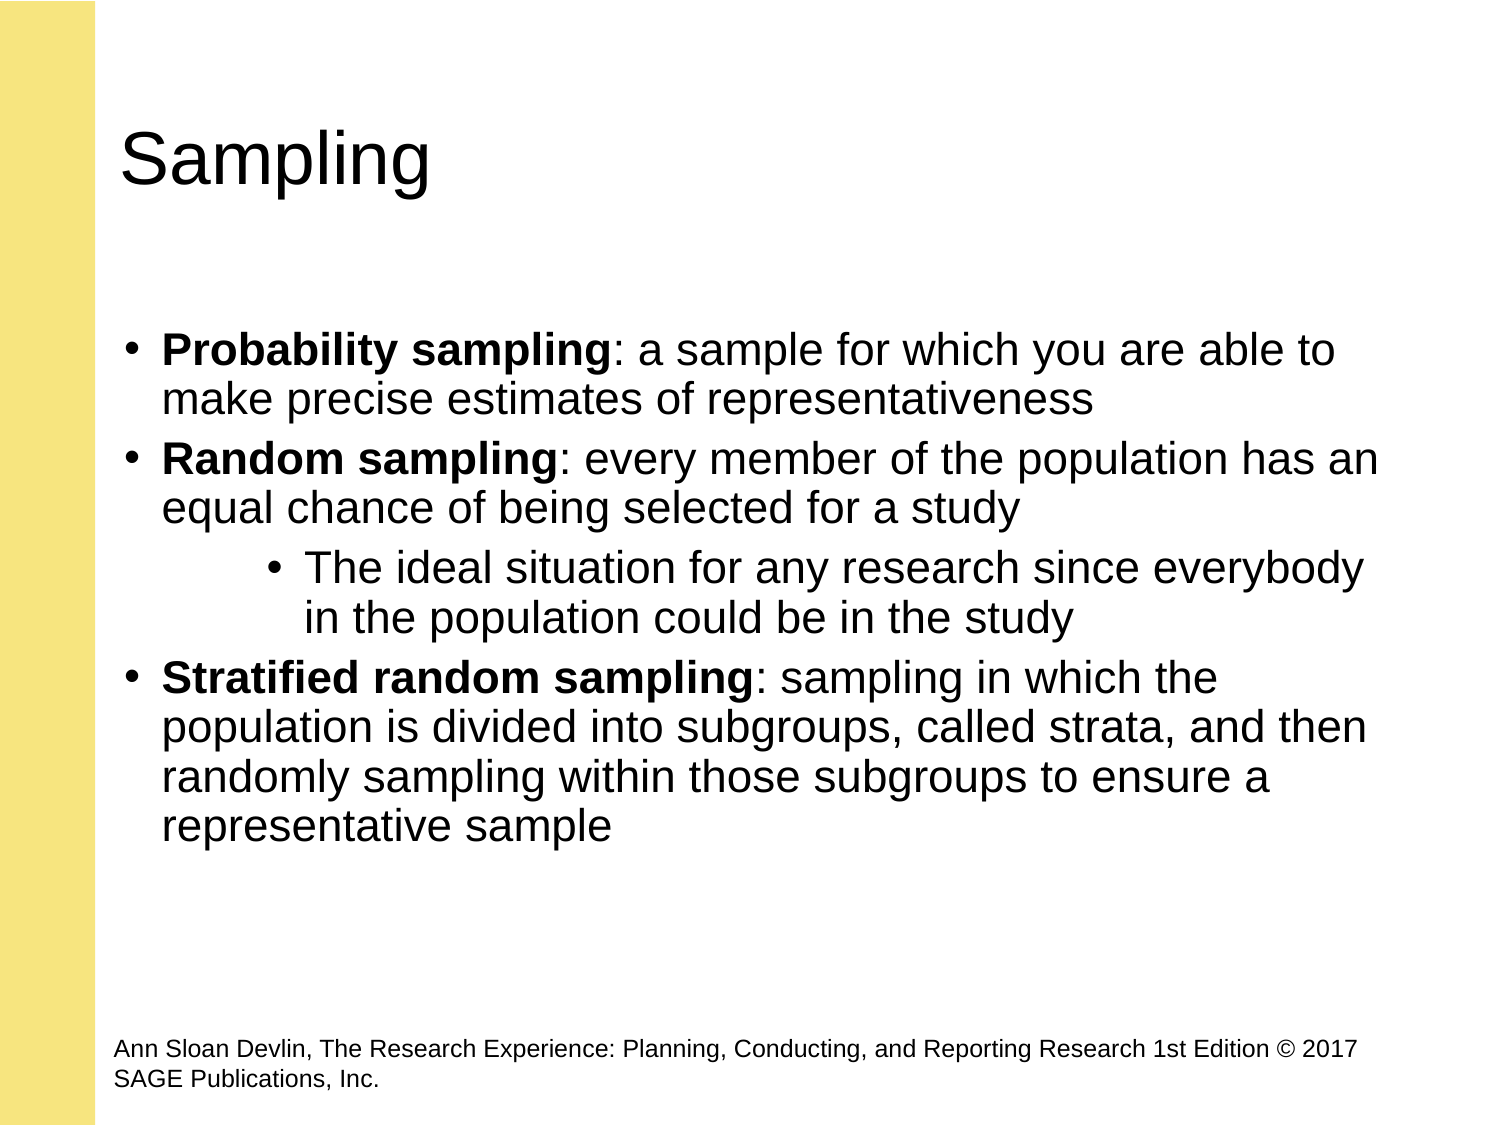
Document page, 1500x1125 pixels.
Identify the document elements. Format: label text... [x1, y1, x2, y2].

picture [0, 1, 96, 1125]
title Sampling [104, 96, 500, 224]
list Probability sampling: a sample for which you are able to make precise estimates of representativeness Random sampling: every member of the population has an equal chance of being selected for a study The ideal situation for any research since everybody in the population could be in the study Stratified random sampling: sampling in which the population is divided into subgroups, called strata, and then randomly sampling within those subgroups to ensure a representative sample [101, 318, 1396, 866]
